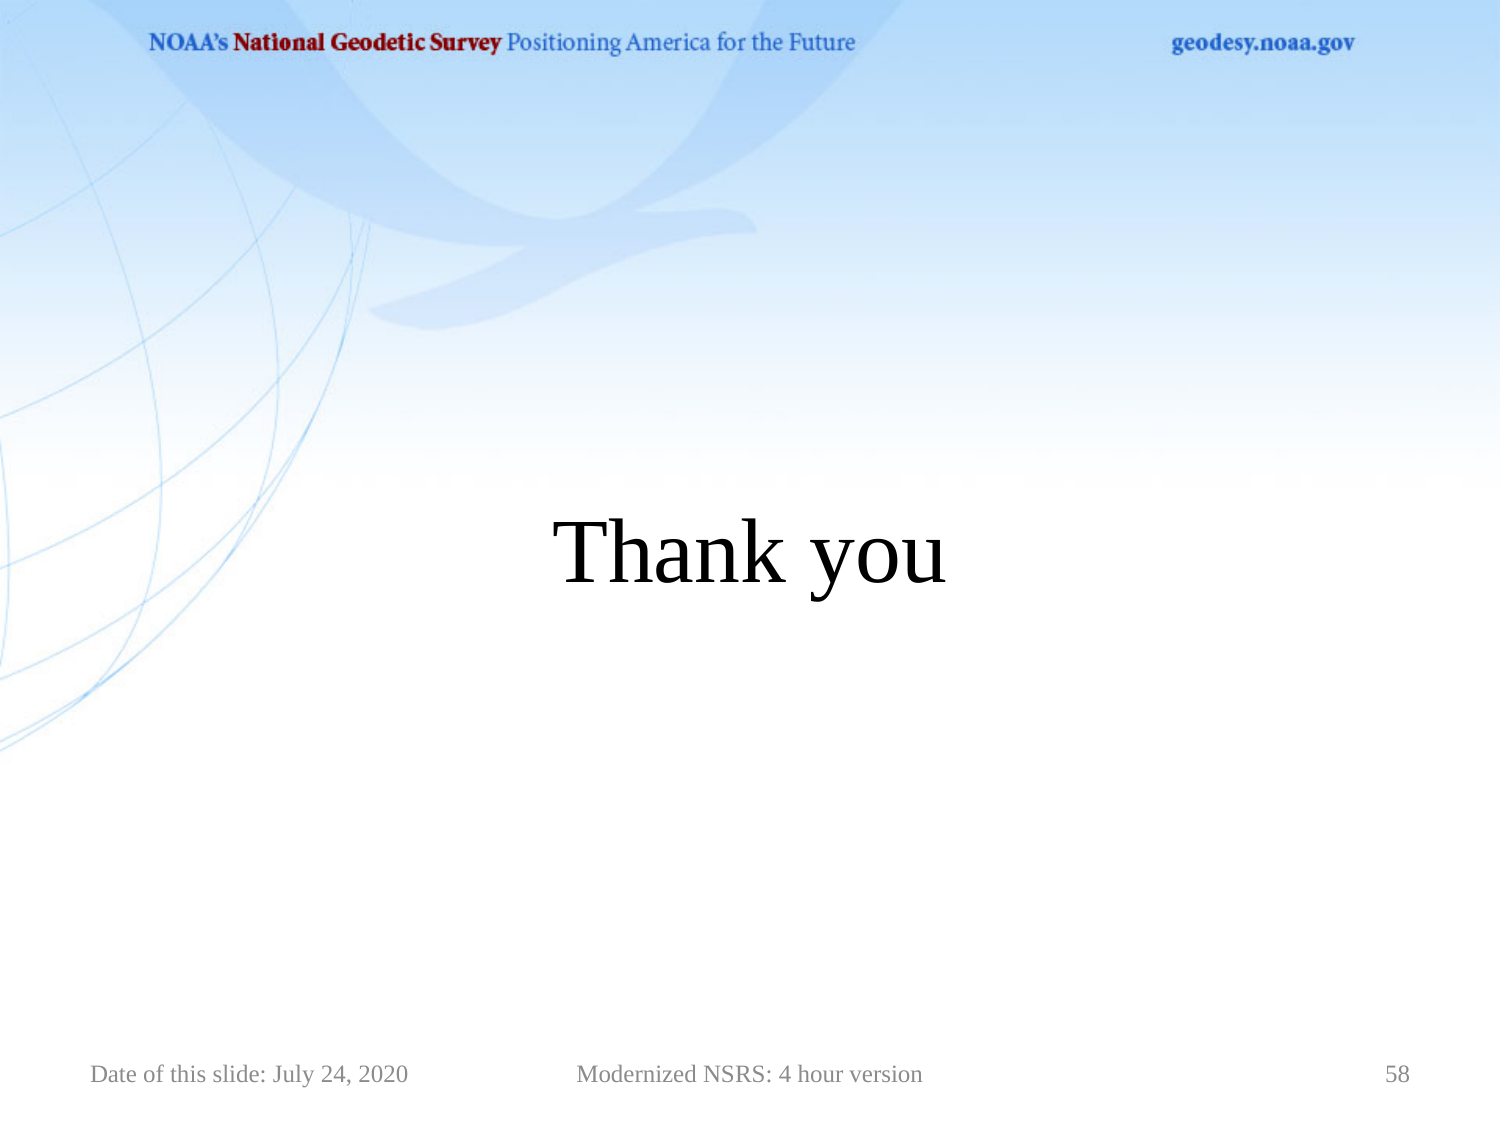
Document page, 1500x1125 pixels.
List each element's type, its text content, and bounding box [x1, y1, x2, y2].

picture [0, 0, 1500, 1125]
slide_number 58 [1074, 1042, 1425, 1103]
title Thank you [75, 452, 1425, 640]
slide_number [75, 1042, 425, 1103]
footer Modernized NSRS: 4 hour version [512, 1042, 988, 1103]
